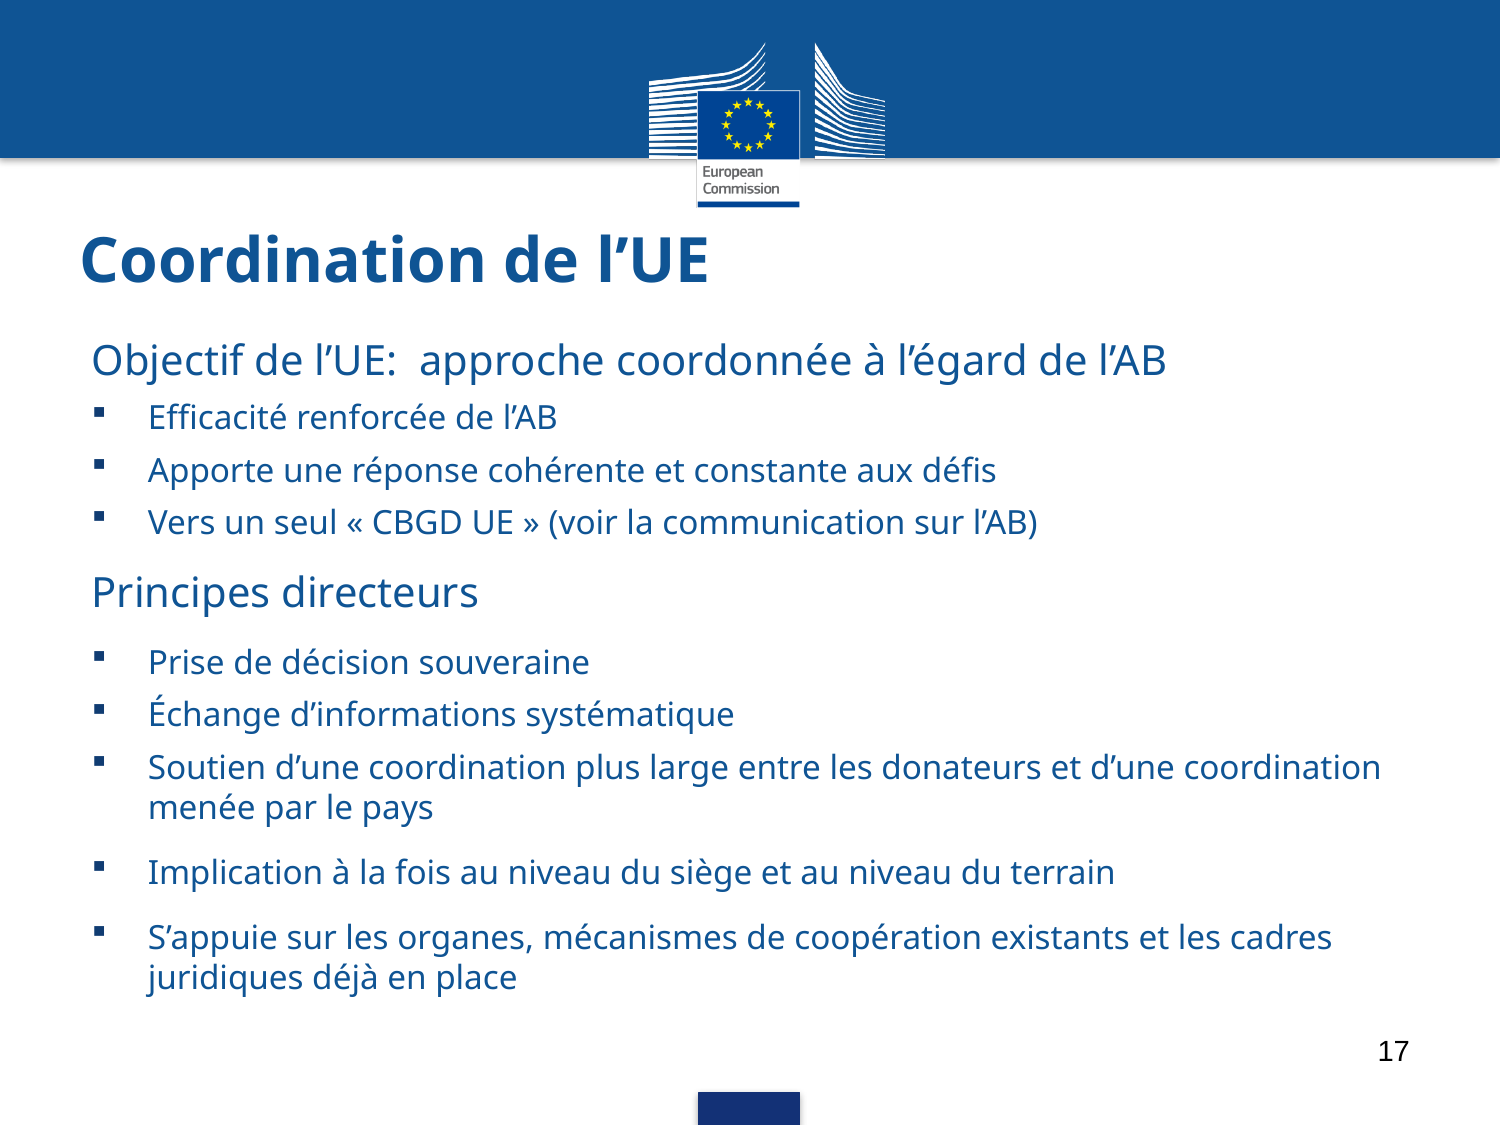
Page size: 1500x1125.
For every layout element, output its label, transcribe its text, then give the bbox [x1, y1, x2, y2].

title Coordination de l’UE [5, 210, 1357, 305]
slide_number 17 [1074, 1024, 1426, 1103]
picture [649, 42, 885, 208]
list Objectif de l’UE: approche coordonnée à l’égard de l’AB Efficacité renforcée de l’AB Apporte une réponse cohérente et constante aux défis Vers un seul « CBGD UE » (voir la communication sur l’AB) Principes directeurs Prise de décision souveraine Échange d’informations systématique Soutien d’une coordination plus large entre les donateurs et d’une coordination menée par le pays Implication à la fois au niveau du siège et au niveau du terrain S’appuie sur les organes, mécanismes de coopération existants et les cadres juridiques déjà en place [76, 326, 1427, 1018]
